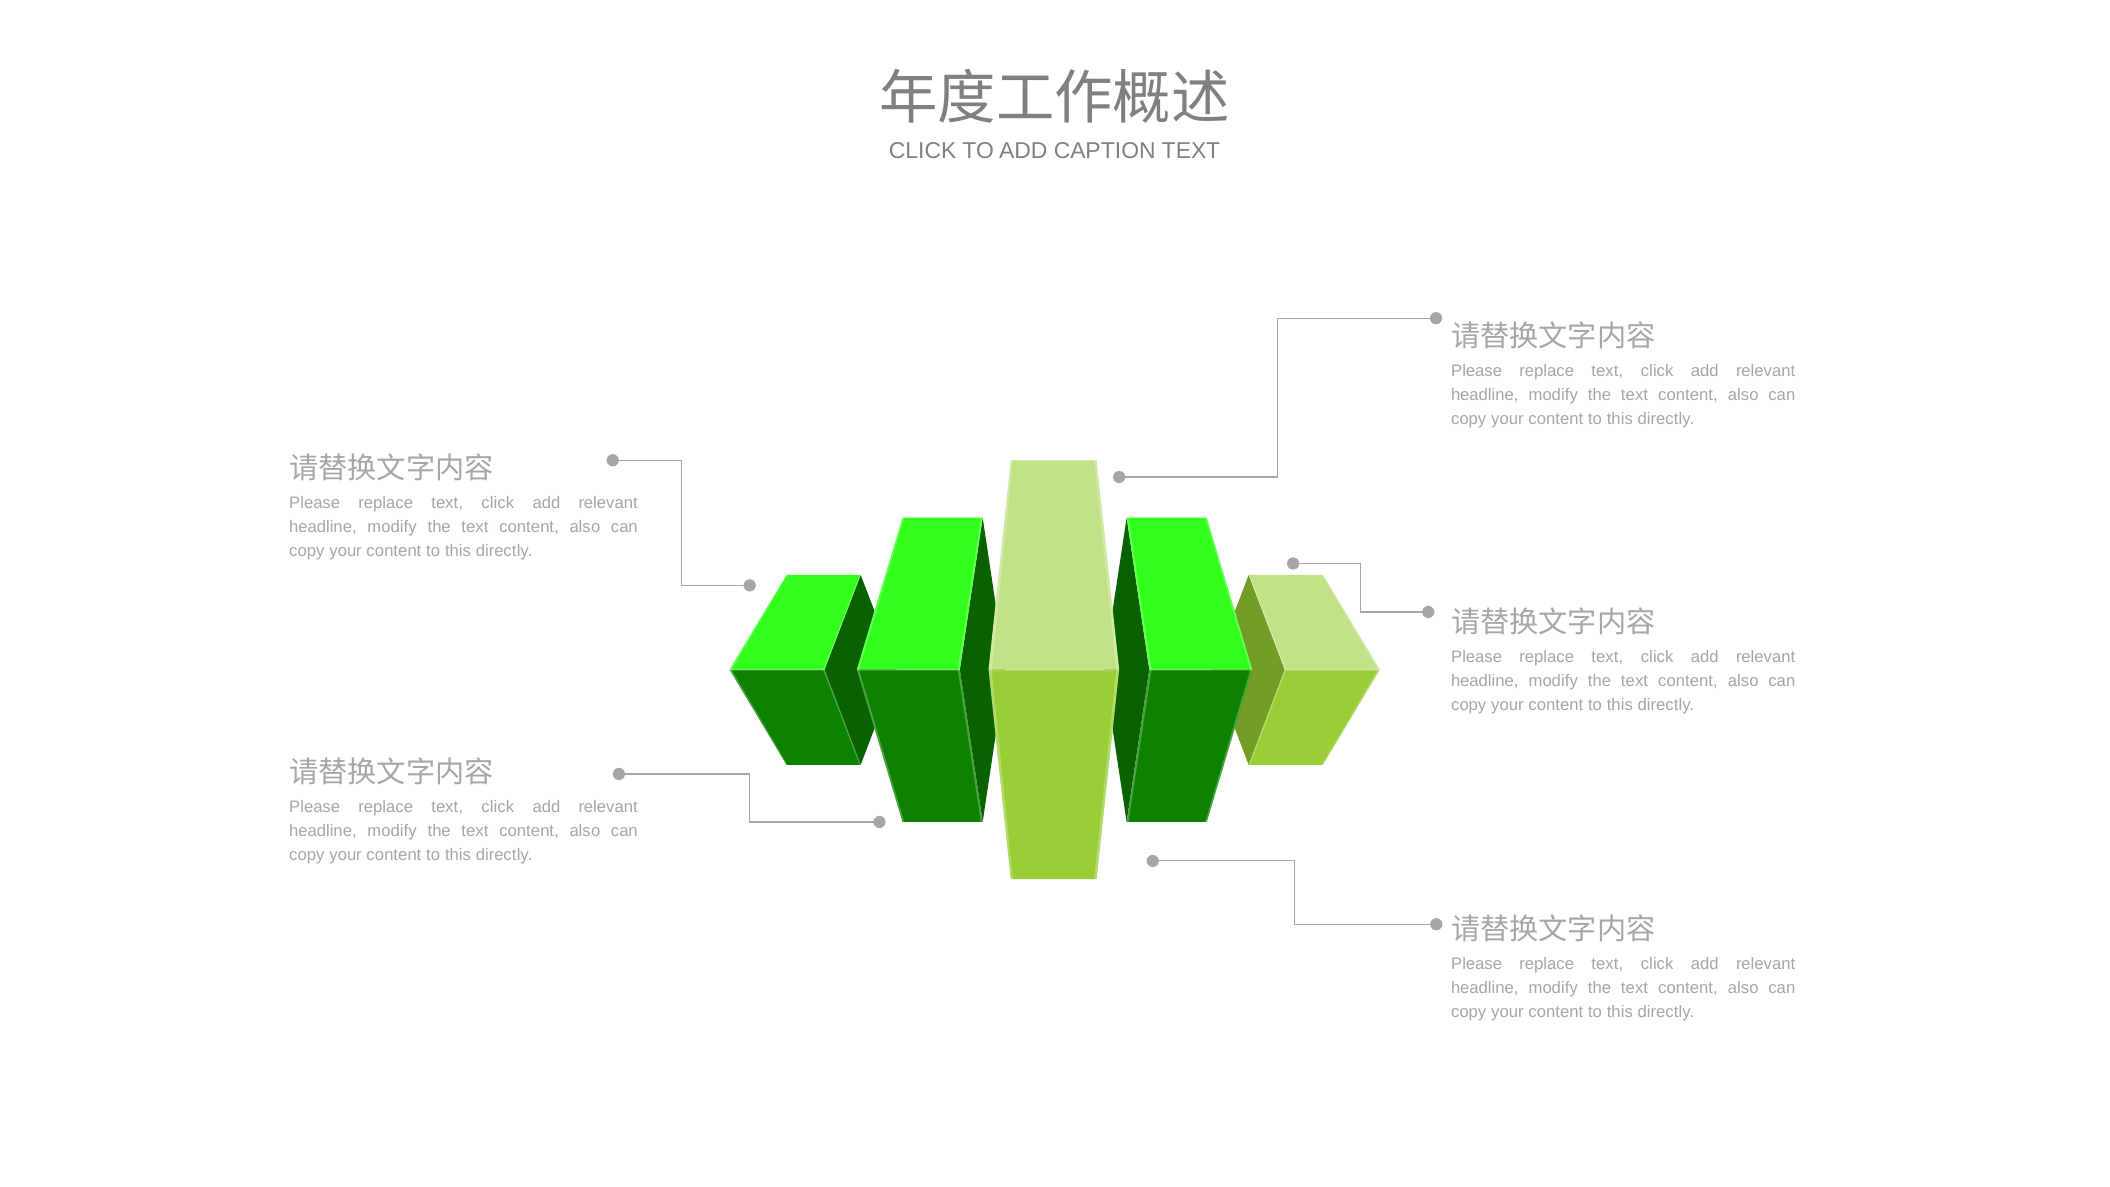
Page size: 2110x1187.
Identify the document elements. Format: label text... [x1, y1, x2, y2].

text_box 请替换文字内容 [1436, 895, 1682, 953]
text_box Please replace text, click add relevant headline, modify the text content, also can copy your content to this directly. [1436, 941, 1811, 1029]
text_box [612, 460, 750, 586]
text_box 请替换文字内容 [1436, 588, 1682, 646]
text_box Please replace text, click add relevant headline, modify the text content, also can copy your content to this directly. [274, 785, 654, 872]
text_box Please replace text, click add relevant headline, modify the text content, also can copy your content to this directly. [274, 480, 612, 567]
text_box CLICK TO ADD CAPTION TEXT [865, 135, 1245, 163]
text_box 请替换文字内容 [1436, 302, 1682, 360]
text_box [729, 460, 1380, 880]
text_box 年度工作概述 [865, 60, 1245, 131]
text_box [618, 774, 880, 823]
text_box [1293, 563, 1429, 613]
text_box 请替换文字内容 [274, 434, 523, 492]
text_box Please replace text, click add relevant headline, modify the text content, also can copy your content to this directly. [1436, 634, 1811, 722]
text_box Please replace text, click add relevant headline, modify the text content, also can copy your content to this directly. [1437, 348, 1811, 436]
text_box 请替换文字内容 [274, 739, 523, 796]
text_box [1119, 318, 1437, 477]
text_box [1152, 860, 1437, 923]
